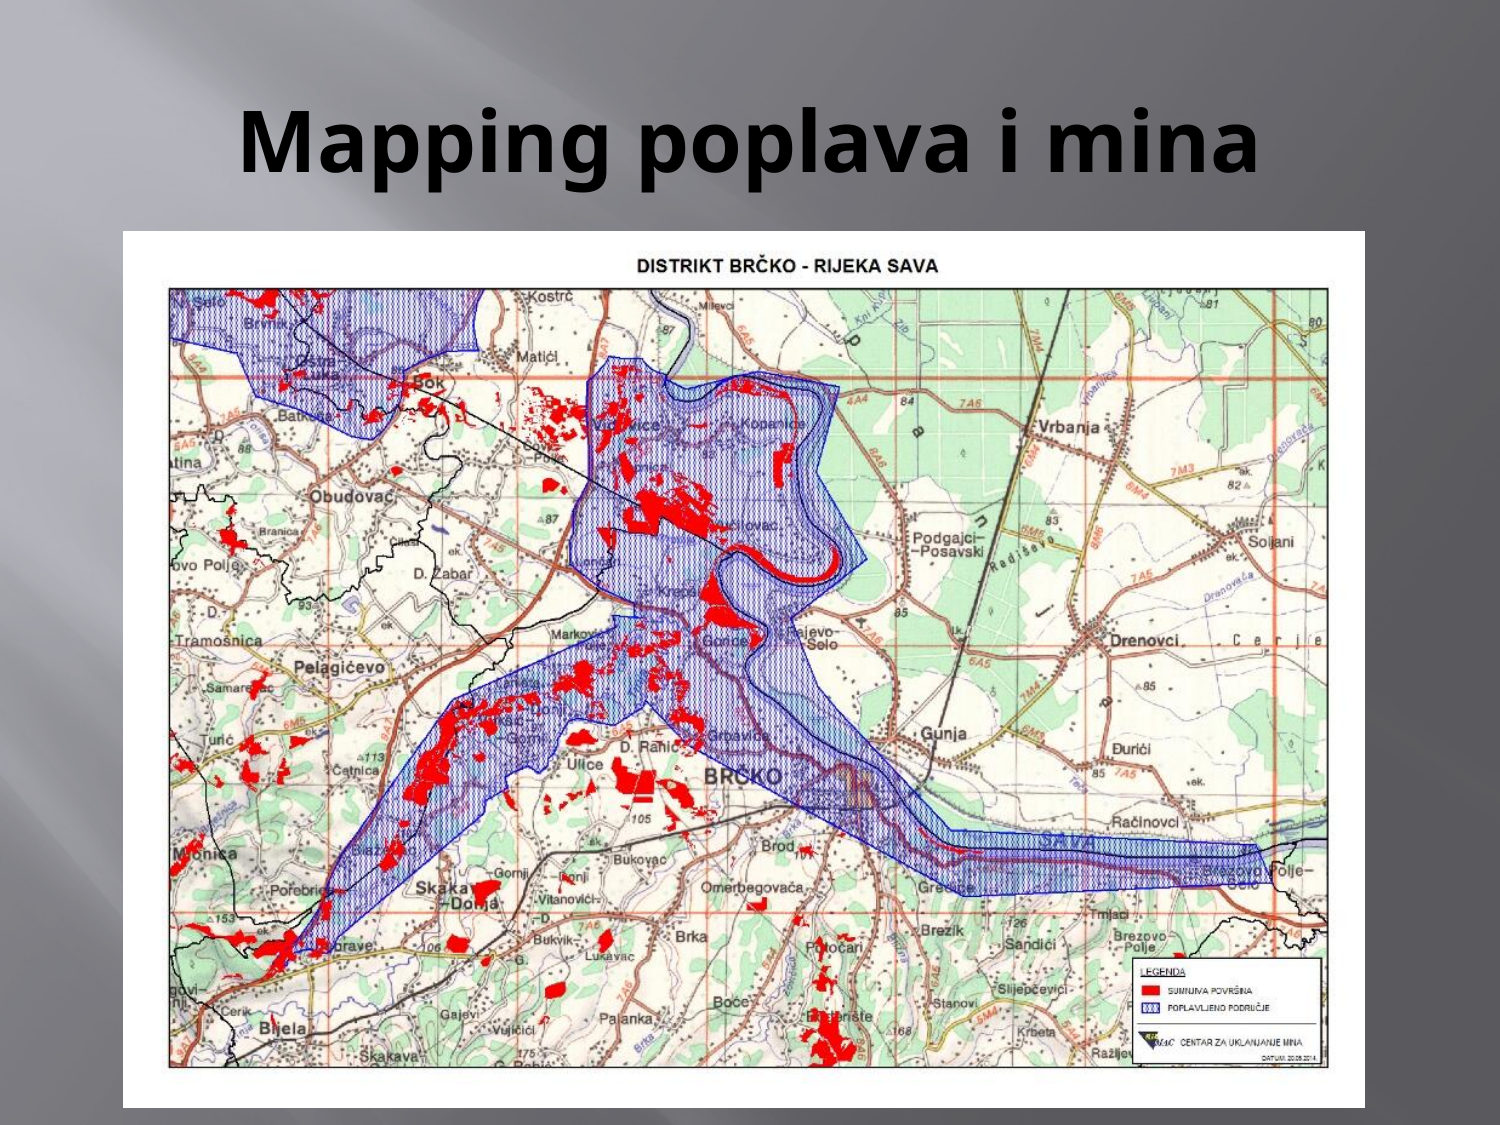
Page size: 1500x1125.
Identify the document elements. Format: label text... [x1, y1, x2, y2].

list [123, 230, 1365, 1109]
title Mapping poplava i mina [75, 45, 1425, 233]
